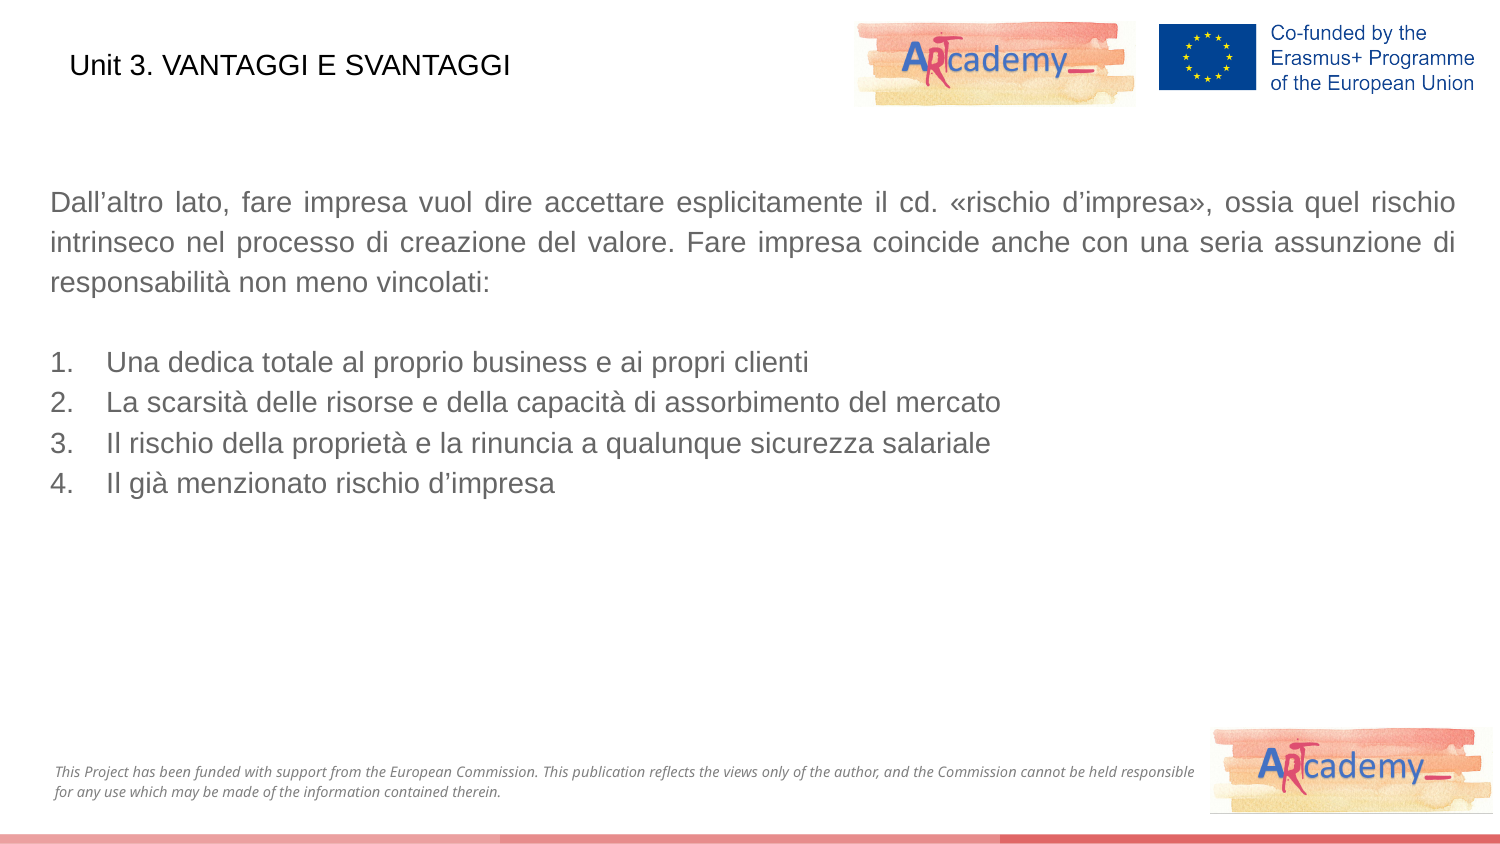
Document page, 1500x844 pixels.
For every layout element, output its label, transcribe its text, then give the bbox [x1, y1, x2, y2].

text_box This Project has been funded with support from the European Commission. This publication reflects the views only of the author, and the Commission cannot be held responsible for any use which may be made of the information contained therein. [39, 754, 1205, 799]
picture [1158, 24, 1474, 94]
picture [1210, 709, 1493, 844]
list Dall’altro lato, fare impresa vuol dire accettare esplicitamente il cd. «rischio d’impresa», ossia quel rischio intrinseco nel processo di creazione del valore. Fare impresa coincide anche con una seria assunzione di responsabilità non meno vincolati: Una dedica totale al proprio business e ai propri clienti La scarsità delle risorse e della capacità di assorbimento del mercato Il rischio della proprietà e la rinuncia a qualunque sicurezza salariale Il già menzionato rischio d’impresa [16, 162, 1474, 734]
text_box Unit 3. VANTAGGI E SVANTAGGI [54, 39, 716, 89]
picture [854, 2, 1137, 138]
